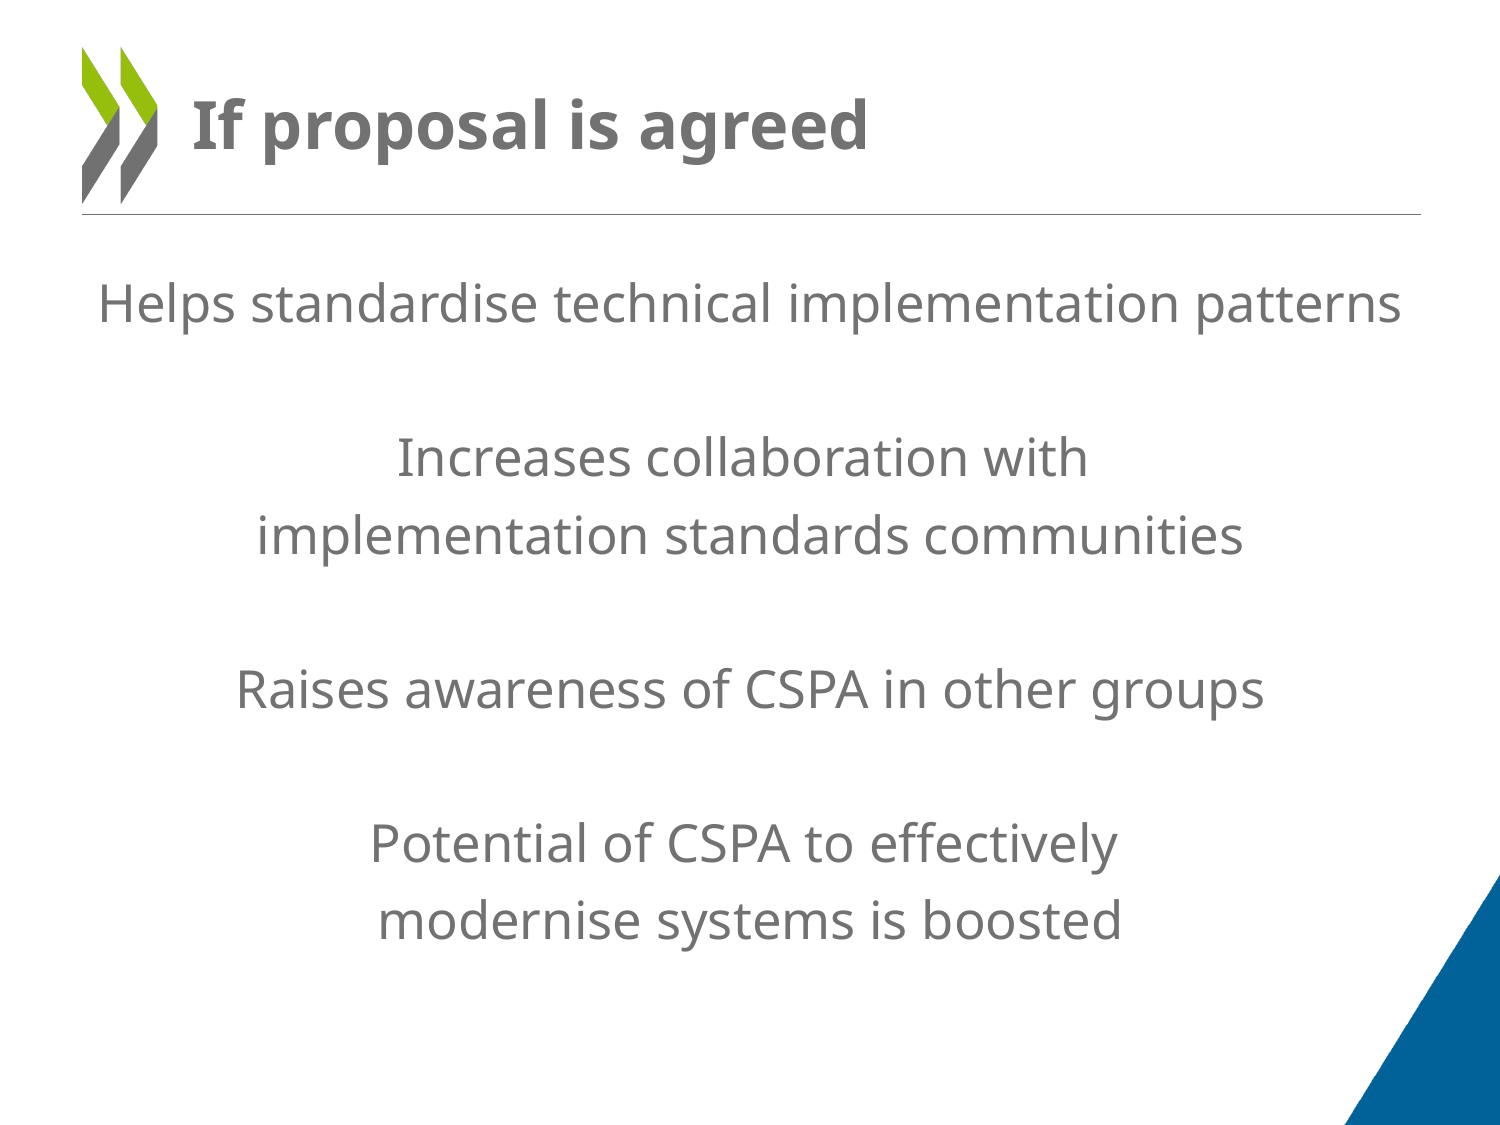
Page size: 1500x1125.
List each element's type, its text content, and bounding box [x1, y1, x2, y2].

title If proposal is agreed [177, 38, 1394, 207]
list Helps standardise technical implementation patterns Increases collaboration with implementation standards communities Raises awareness of CSPA in other groups Potential of CSPA to effectively modernise systems is boosted [76, 262, 1425, 1006]
picture [1344, 874, 1500, 1125]
